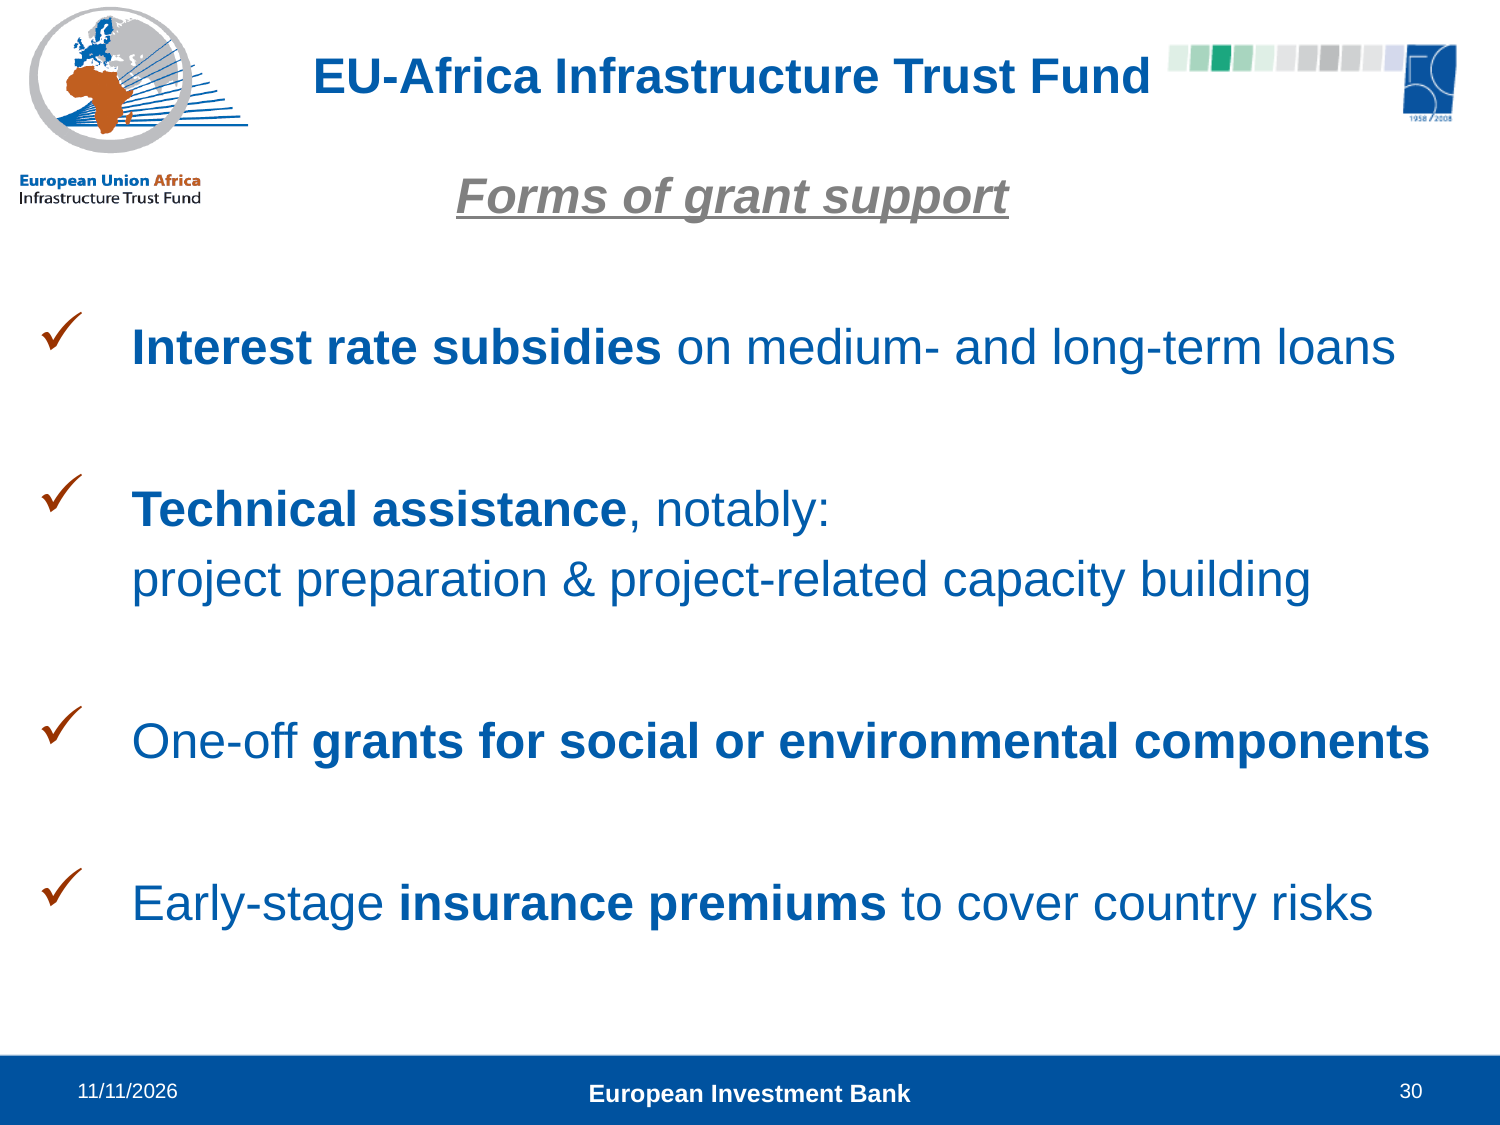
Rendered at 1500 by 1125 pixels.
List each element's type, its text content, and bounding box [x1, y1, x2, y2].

list Interest rate subsidies on medium- and long-term loans Technical assistance, notably: project preparation & project-related capacity building One-off grants for social or environmental components Early-stage insurance premiums to cover country risks [0, 136, 1500, 976]
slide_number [62, 1070, 226, 1125]
slide_number 30 [1274, 1070, 1438, 1125]
title EU-Africa Infrastructure Trust Fund Forms of grant support [182, 0, 1282, 268]
picture [1282, 0, 1500, 136]
picture [0, 0, 266, 220]
picture [0, 976, 1500, 1125]
footer European Investment Bank [229, 1070, 1271, 1125]
